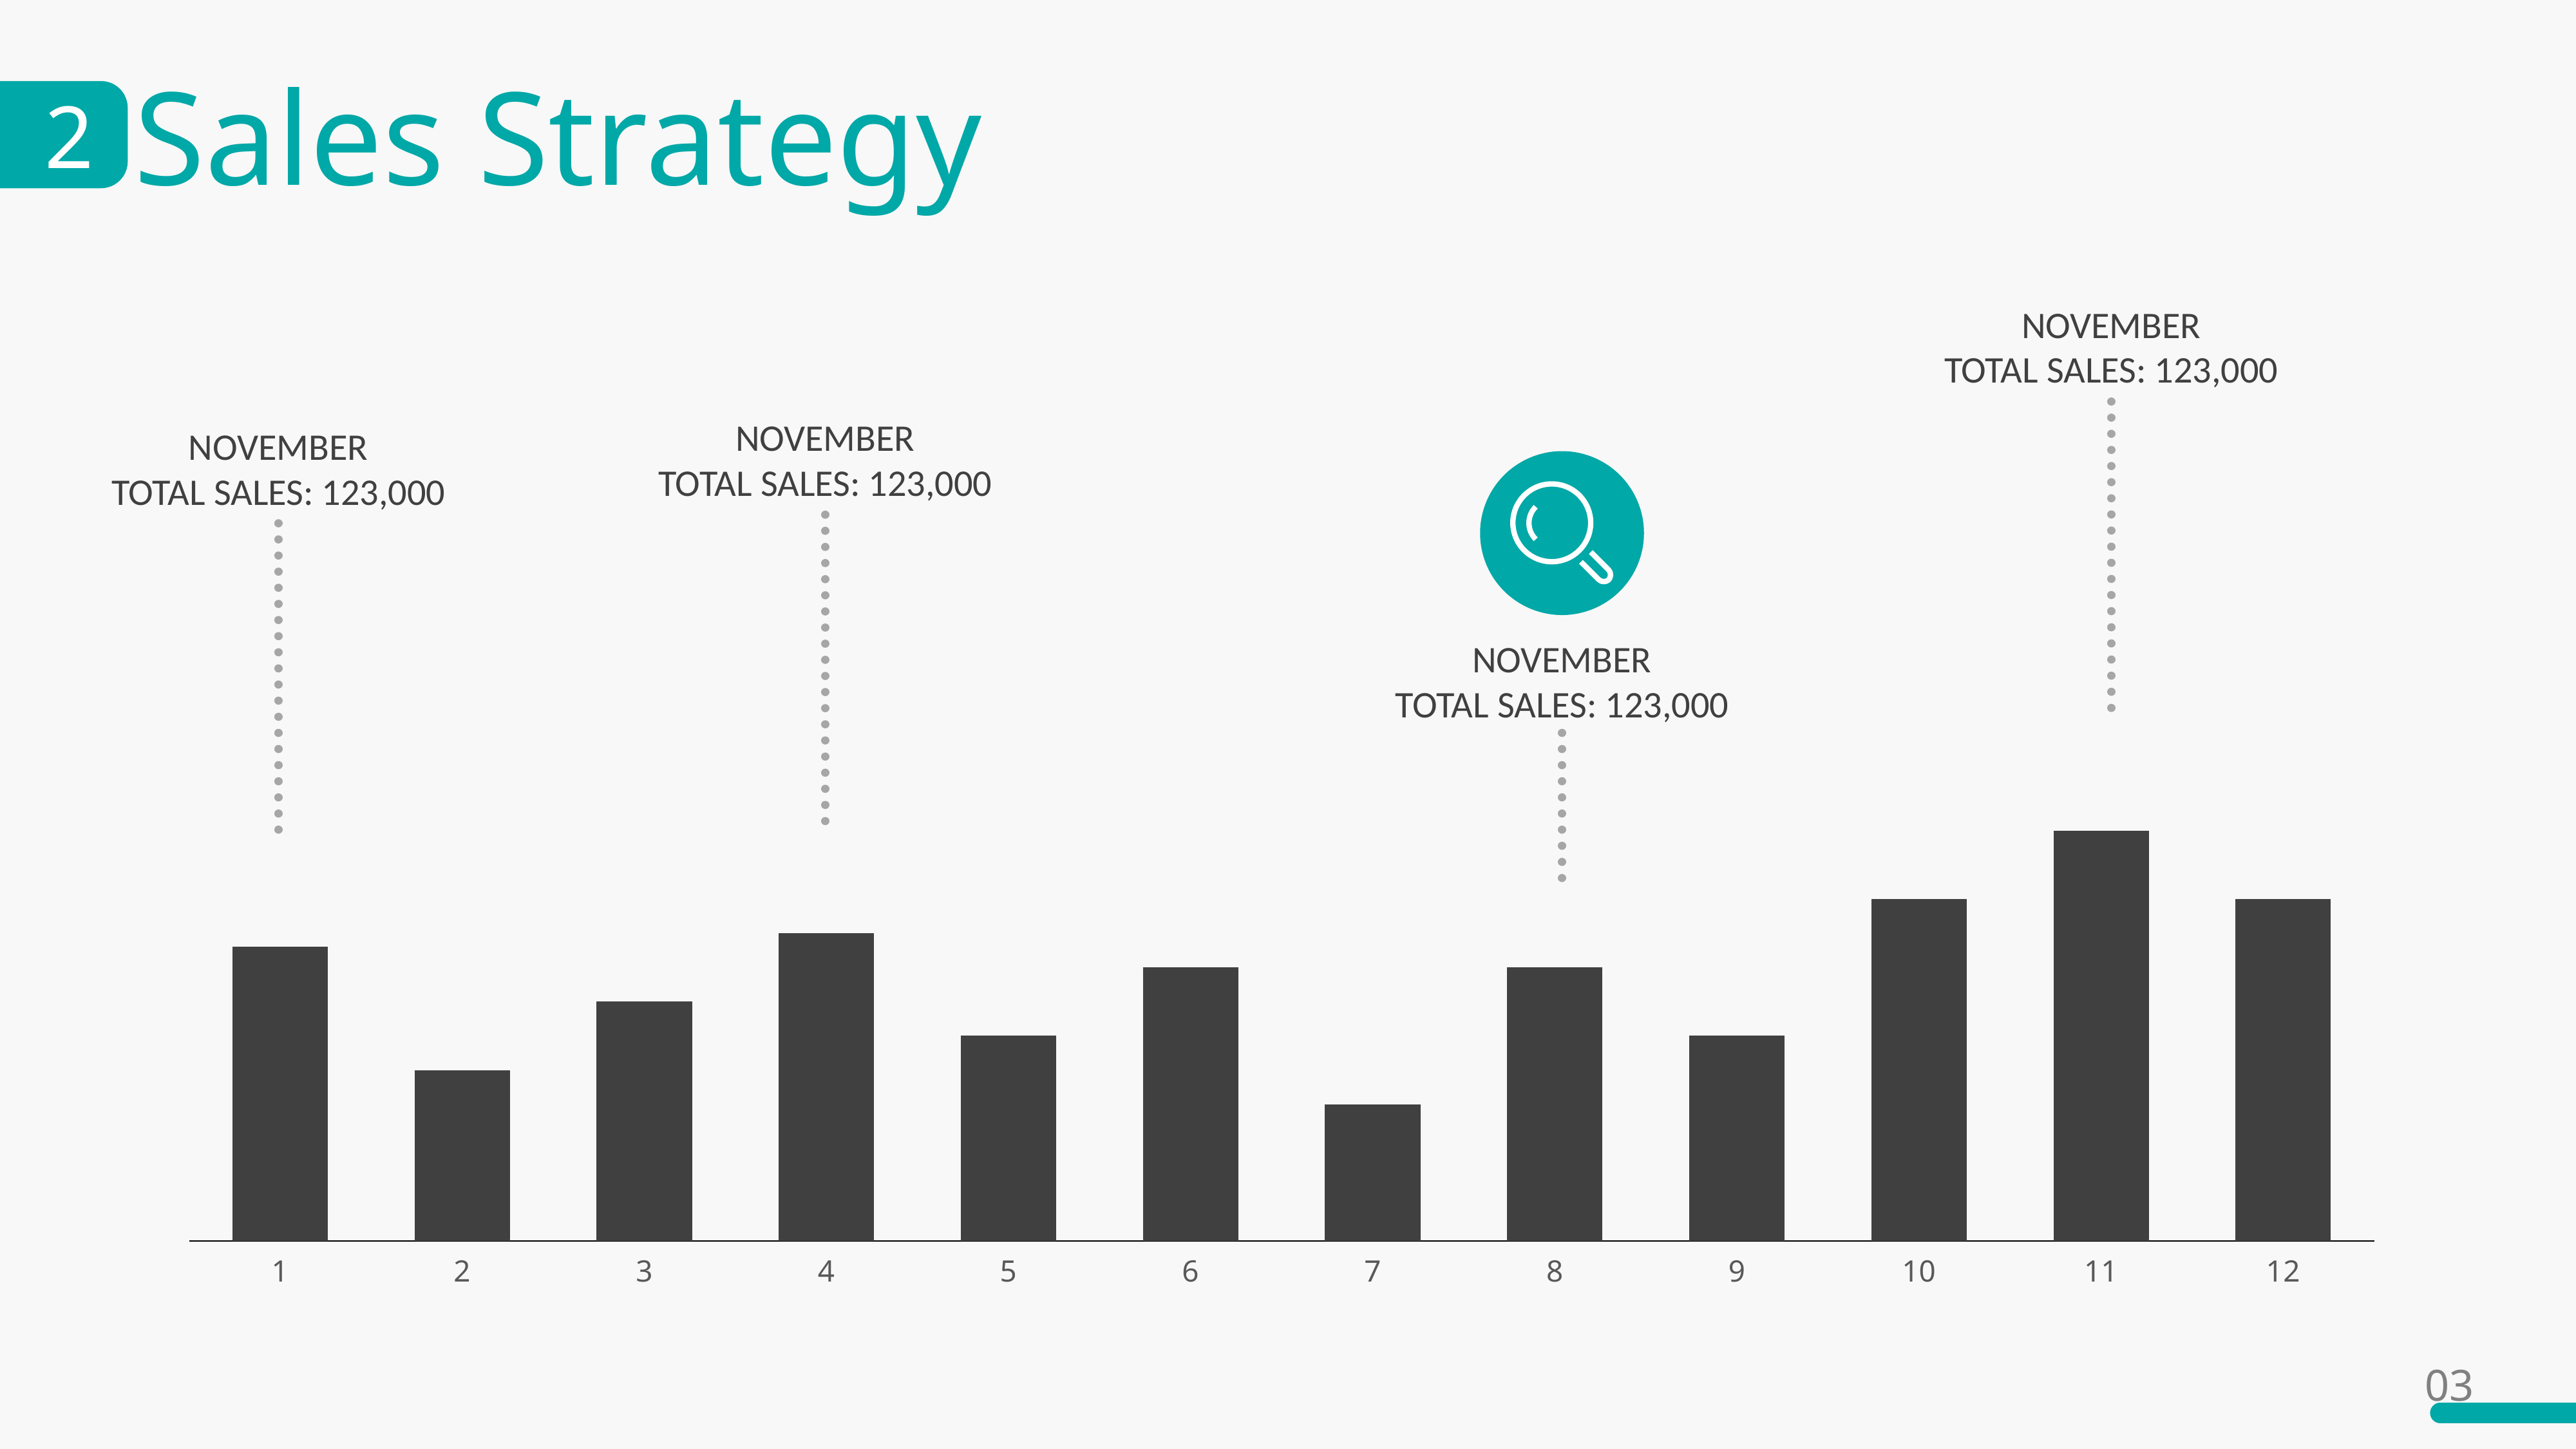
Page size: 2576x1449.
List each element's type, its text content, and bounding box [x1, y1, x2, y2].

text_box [0, 72, 128, 196]
text_box Sales Strategy [124, 46, 992, 221]
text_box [1479, 451, 1644, 616]
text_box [1916, 290, 2307, 722]
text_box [630, 404, 1021, 835]
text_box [83, 412, 473, 844]
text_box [2414, 1348, 2576, 1419]
chart [166, 692, 2386, 1300]
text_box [1367, 625, 1757, 884]
